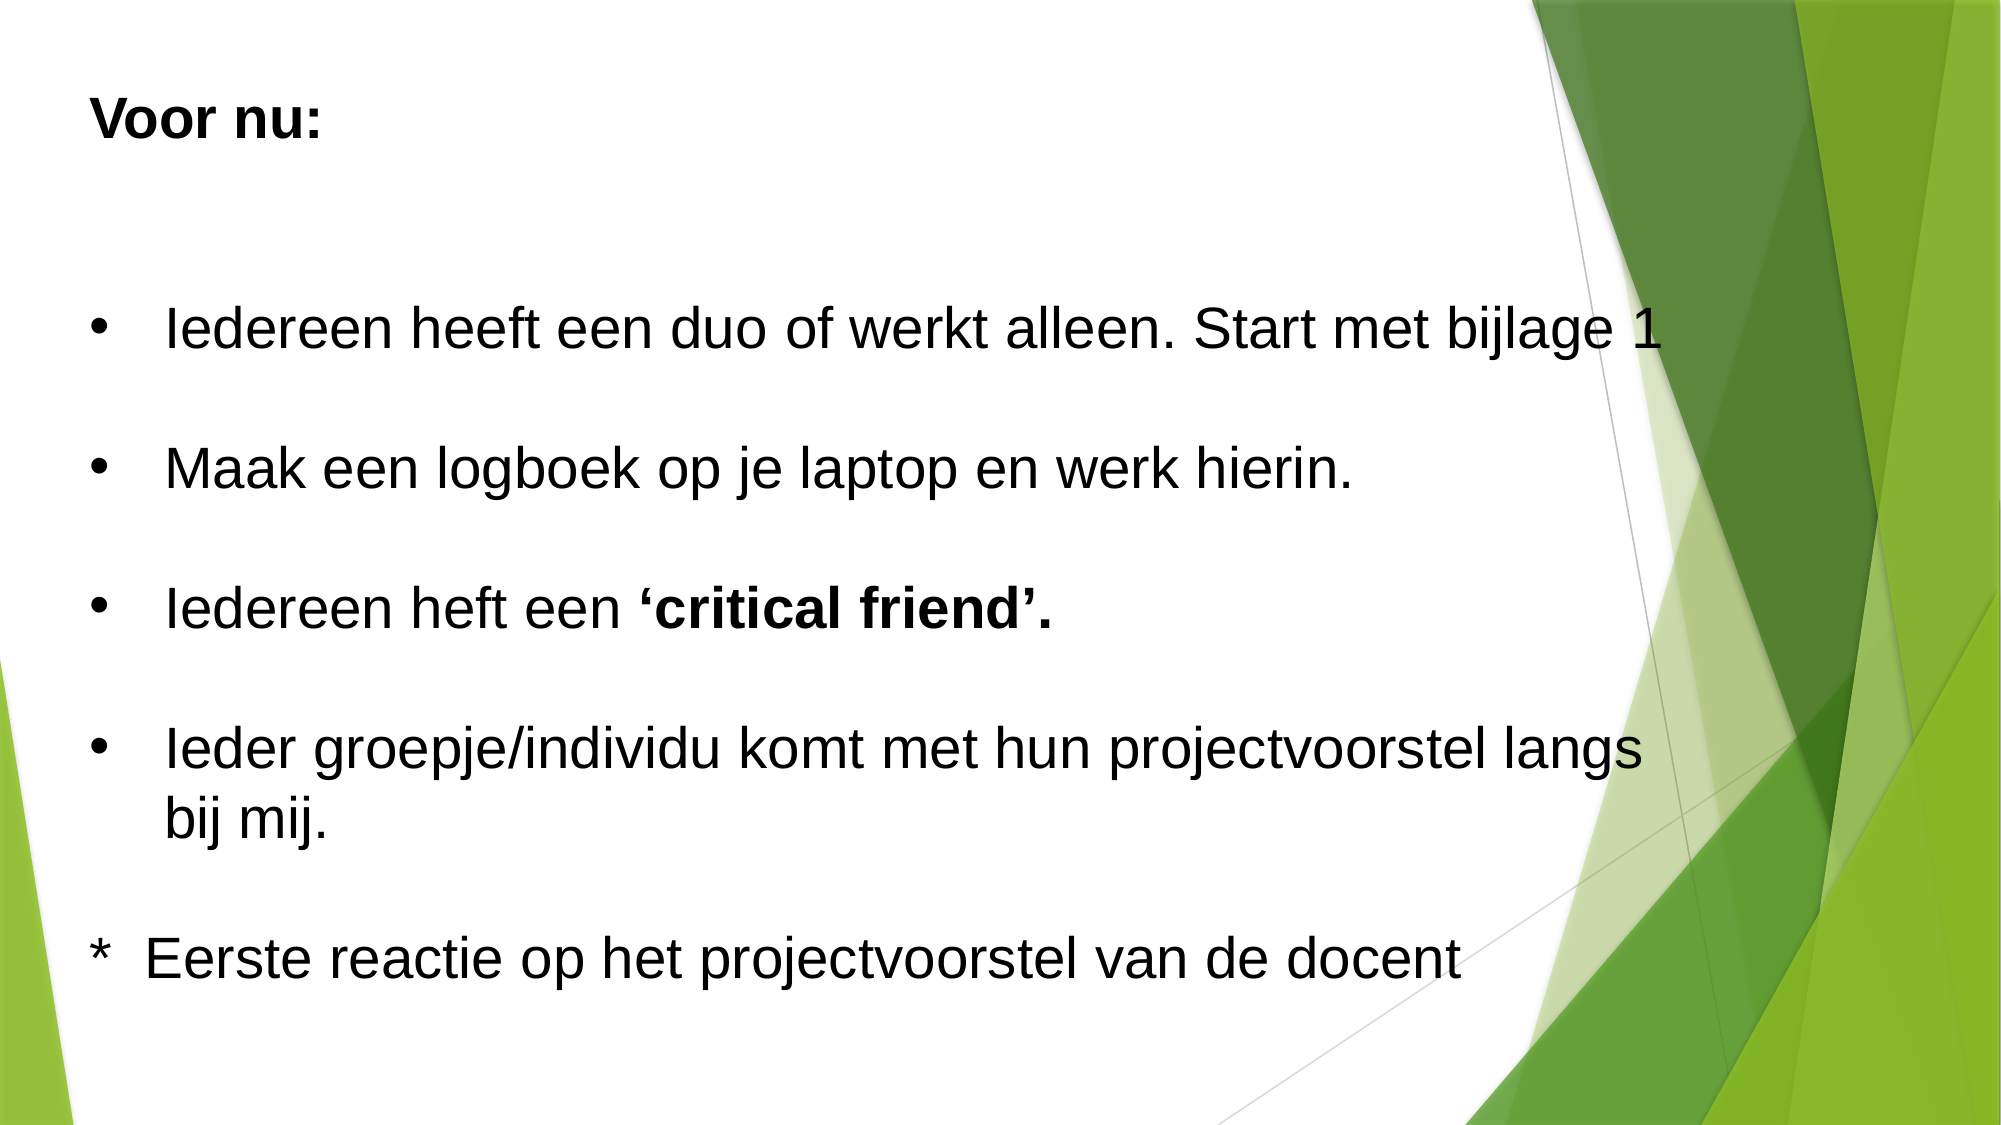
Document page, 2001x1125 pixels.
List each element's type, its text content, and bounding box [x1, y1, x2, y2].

text_box Voor nu: een groepje ​ Iedereen heeft een duo ​of werkt alleen. Start met bijlage 1 Maak een logboek op je laptop en werk hierin. Iedereen heft een ‘critical friend’. Ieder groepje/individu komt met hun projectvoorstel langs bij mij. * Eerste reactie op het projectvoorstel van de docent ​ er groepje komt met hun projectvoorstel langs ​ [74, 72, 1715, 1043]
